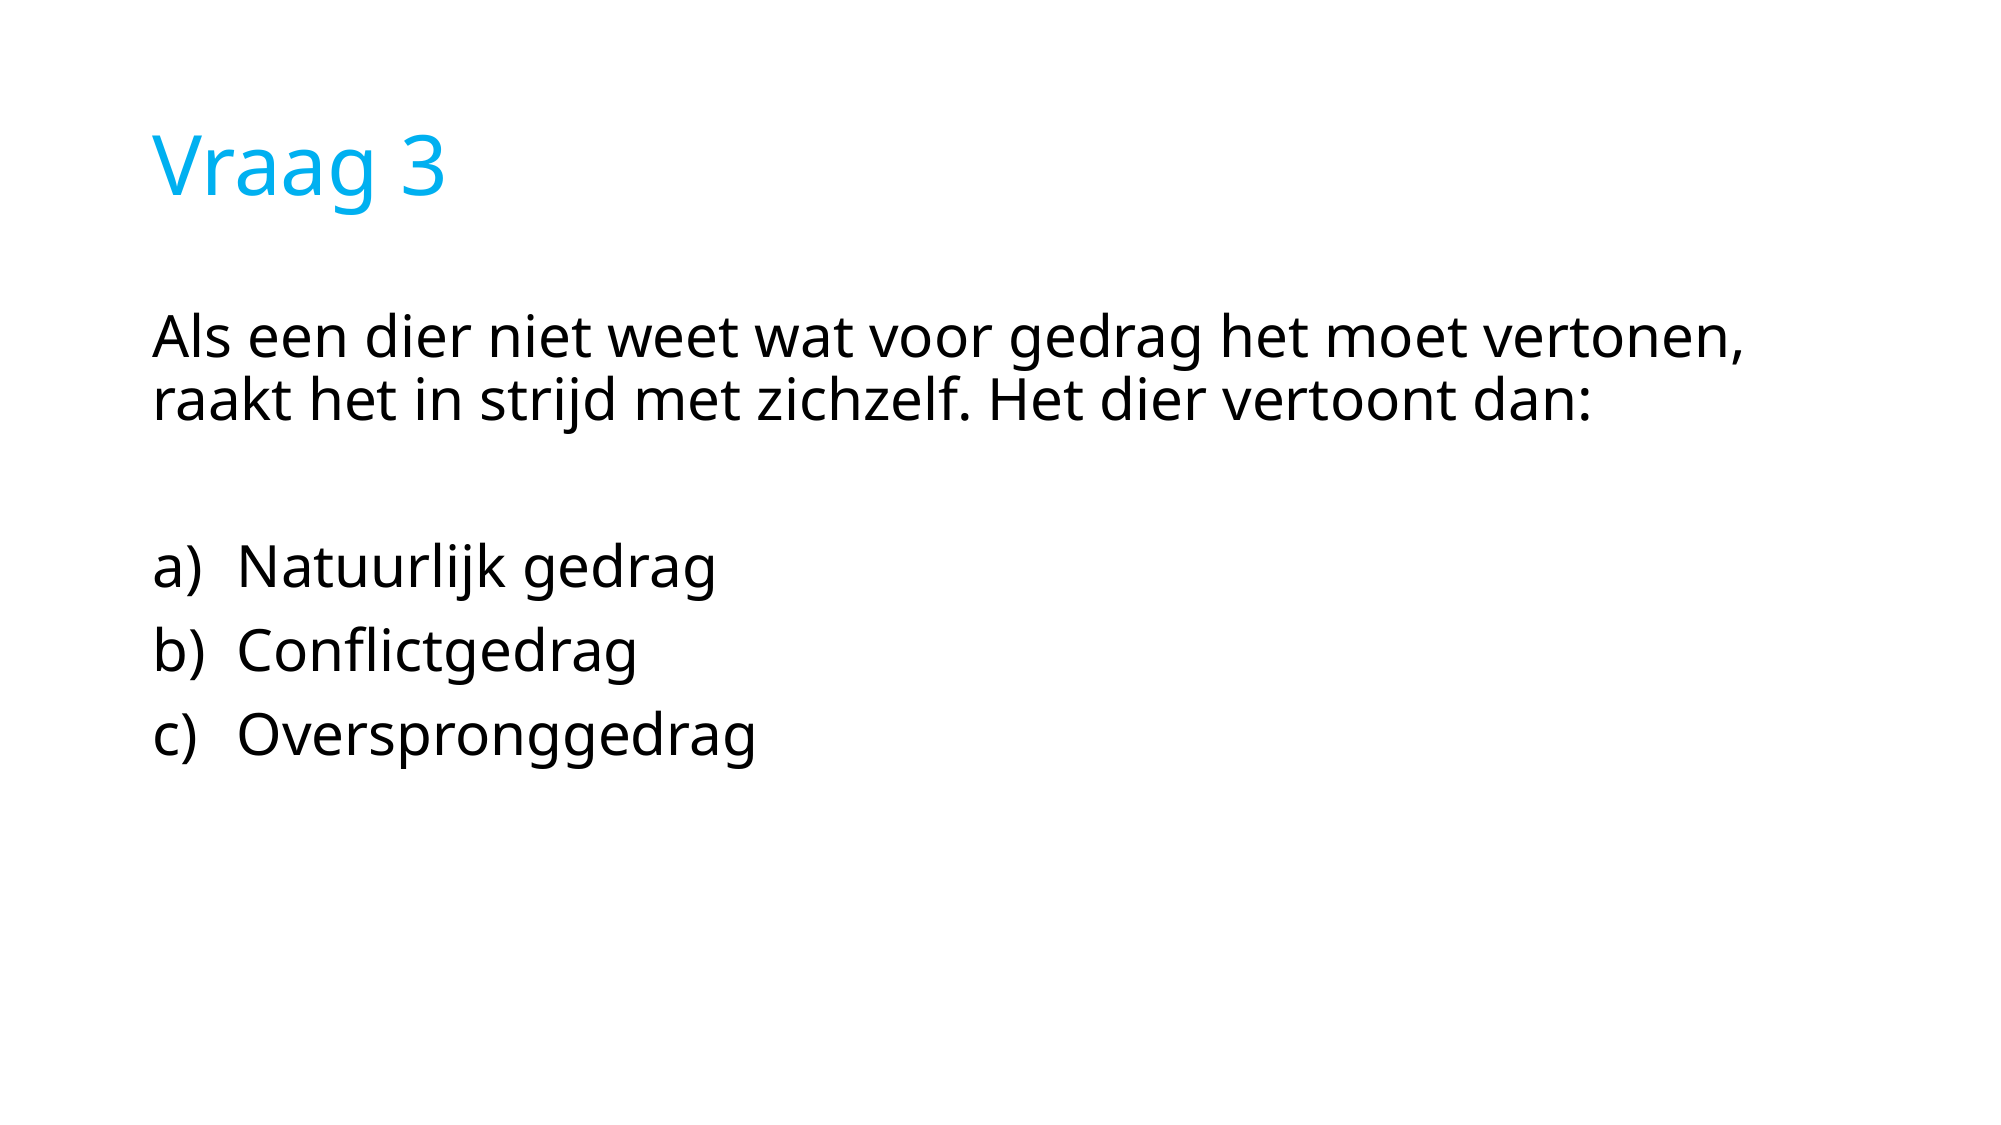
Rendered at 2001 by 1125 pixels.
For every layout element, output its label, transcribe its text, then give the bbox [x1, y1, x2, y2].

title Vraag 3 [137, 59, 1863, 278]
list Als een dier niet weet wat voor gedrag het moet vertonen, raakt het in strijd met zichzelf. Het dier vertoont dan: Natuurlijk gedrag Conflictgedrag Overspronggedrag [137, 299, 1863, 1014]
